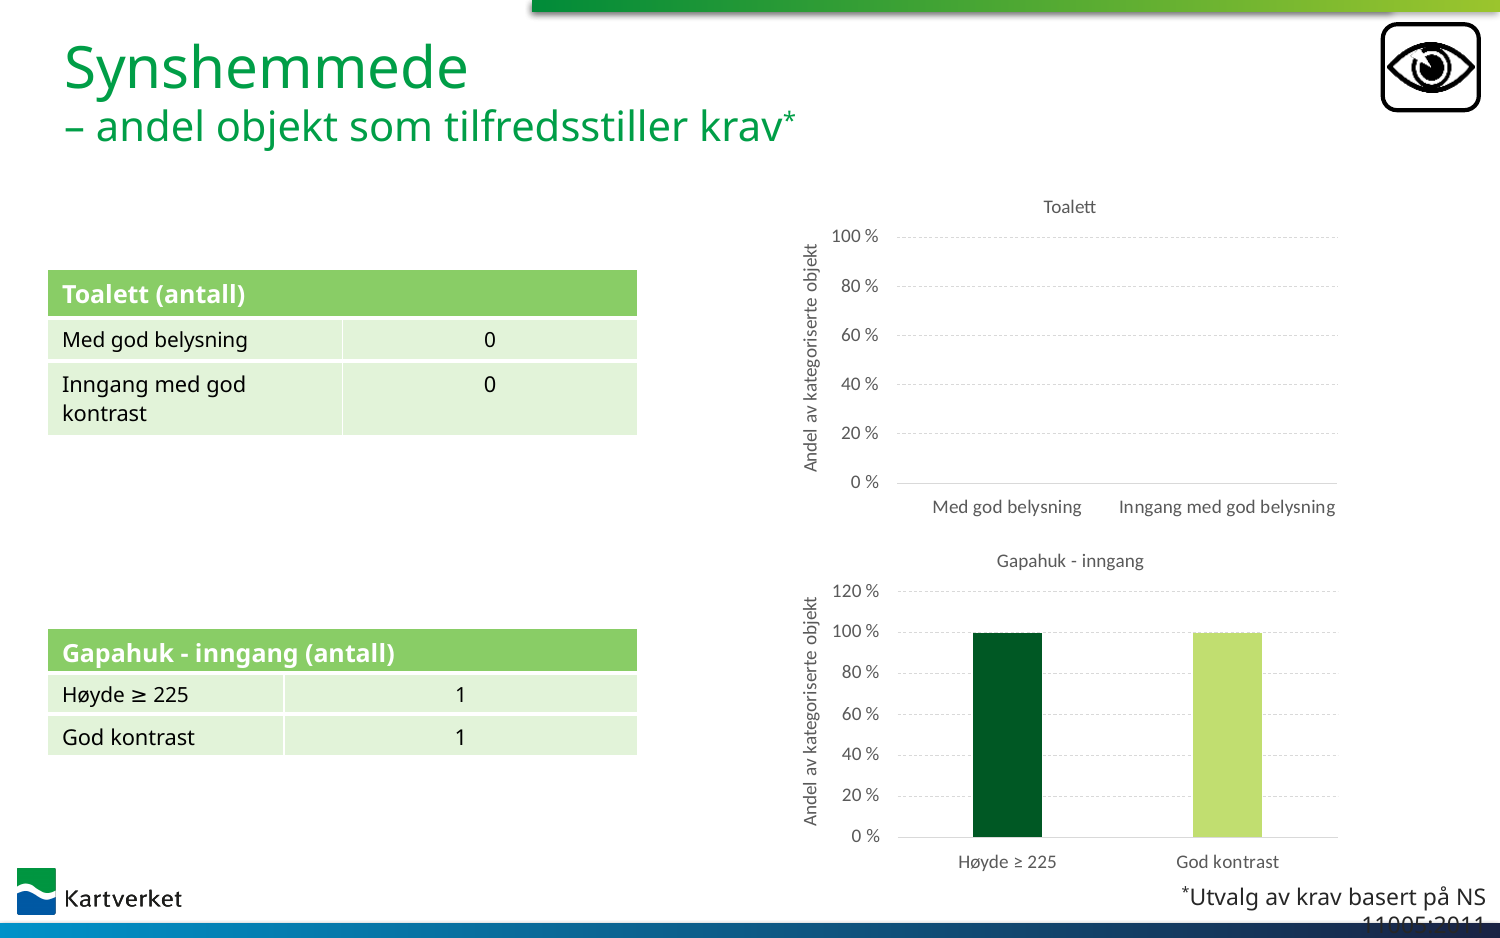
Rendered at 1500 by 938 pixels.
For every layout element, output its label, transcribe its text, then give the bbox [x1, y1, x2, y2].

table_cell God kontrast [48, 716, 283, 755]
picture [791, 541, 1349, 880]
text_box *Utvalg av krav basert på NS 11005:2011 [1068, 873, 1500, 938]
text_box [1382, 24, 1480, 111]
table_cell 1 [285, 716, 637, 755]
table_header Gapahuk - inngang (antall) [48, 629, 637, 671]
table_cell 1 [285, 675, 637, 712]
table_cell Med god belysning [48, 320, 342, 359]
table_cell 0 [343, 363, 637, 435]
table_cell Inngang med god kontrast [48, 363, 342, 435]
picture [791, 187, 1348, 526]
table_cell 0 [343, 320, 637, 359]
text_box Synshemmede – andel objekt som tilfredsstiller krav* [49, 24, 1431, 158]
table_header Toalett (antall) [48, 270, 637, 316]
table_cell Høyde ≥ 225 [48, 675, 283, 712]
